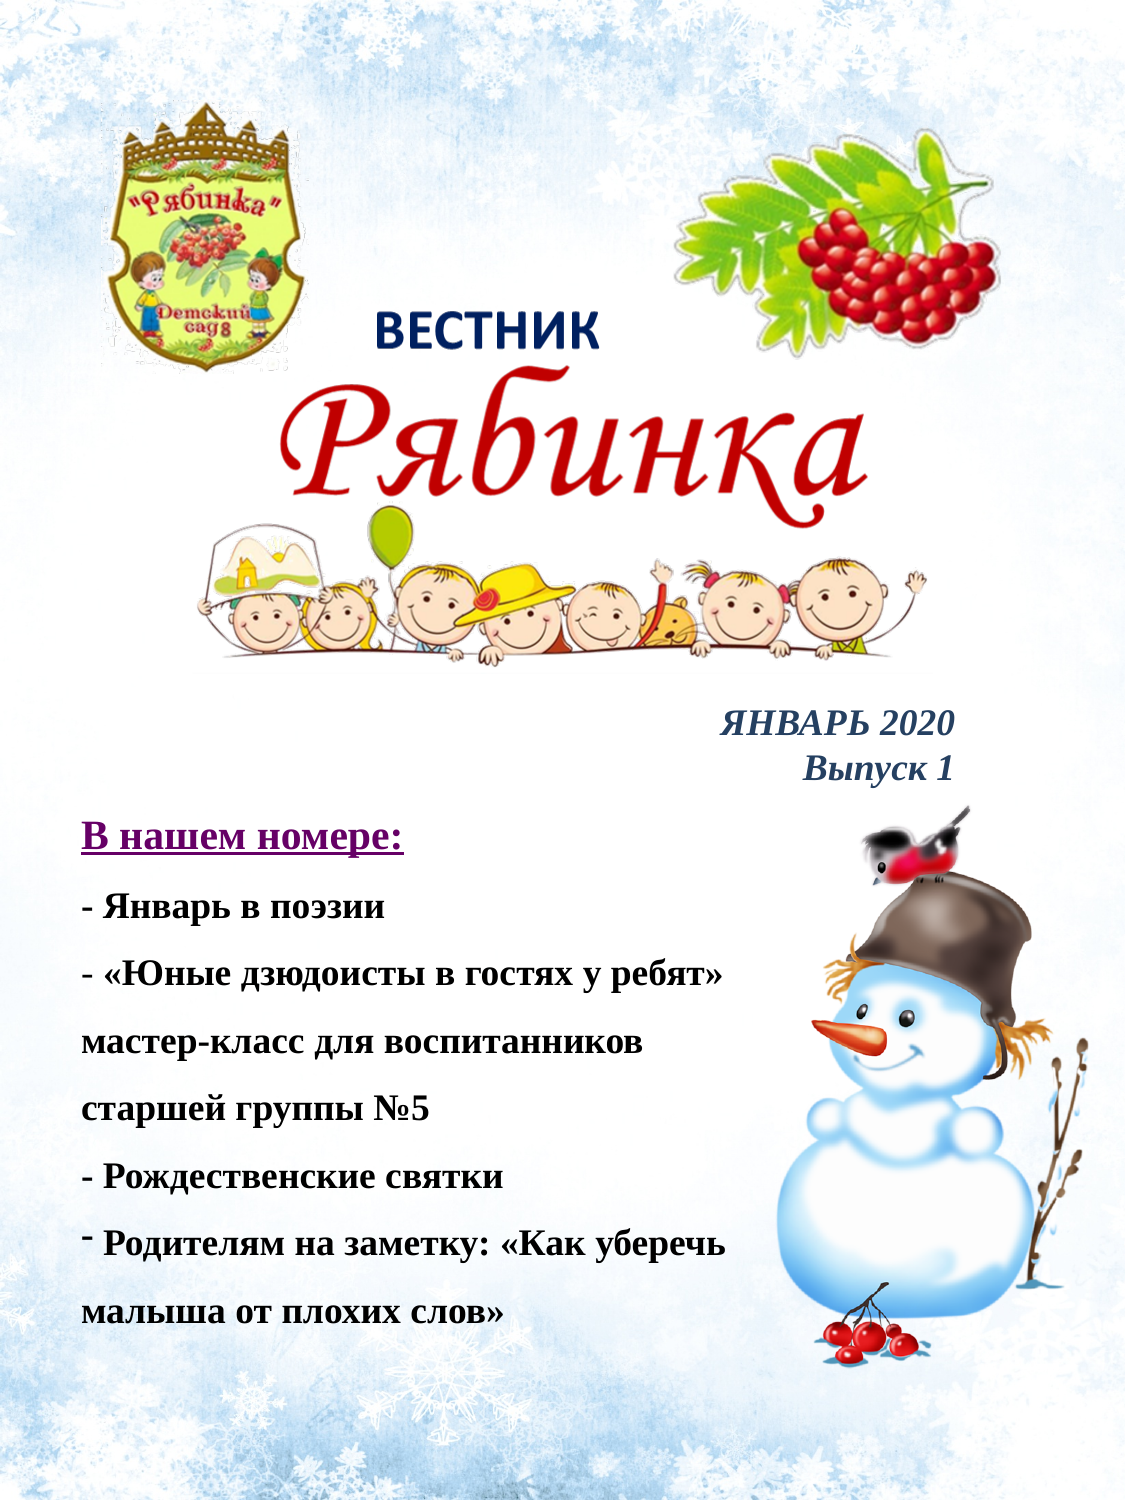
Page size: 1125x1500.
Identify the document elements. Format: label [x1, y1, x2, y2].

text_box [0, 0, 1125, 1500]
